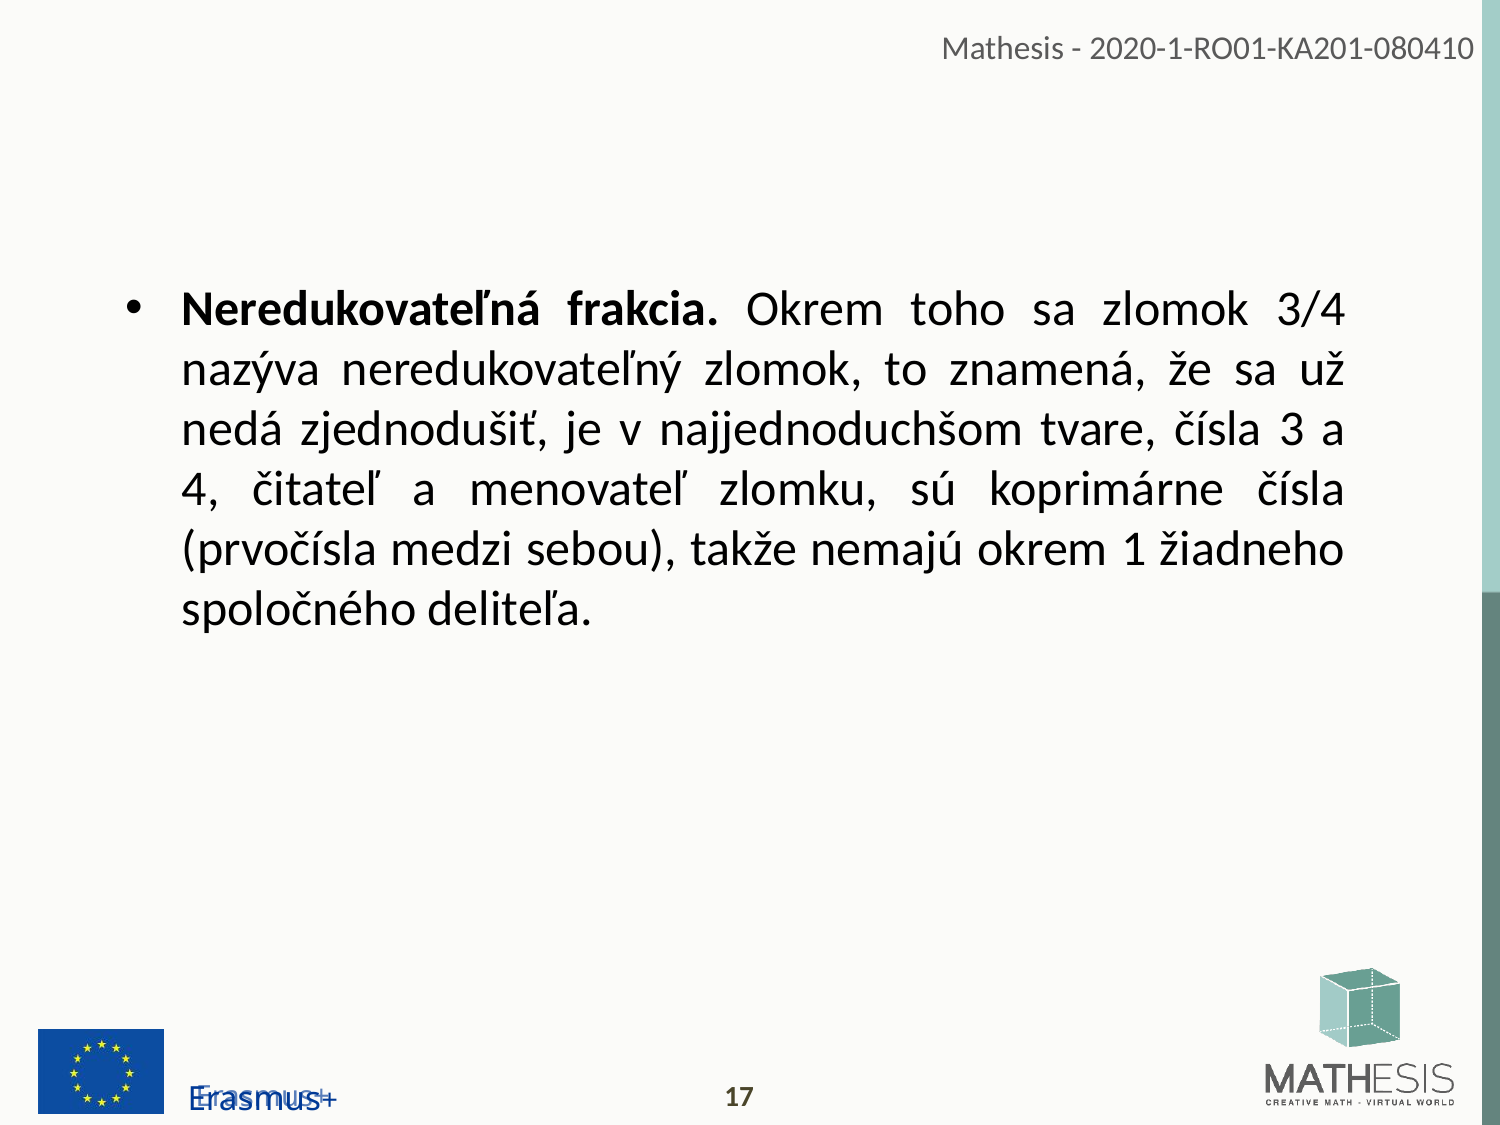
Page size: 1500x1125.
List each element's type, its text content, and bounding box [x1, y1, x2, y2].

picture [38, 1029, 164, 1114]
list Neredukovateľná frakcia. Okrem toho sa zlomok 3/4 nazýva neredukovateľný zlomok, to znamená, že sa už nedá zjednodušiť, je v najjednoduchšom tvare, čísla 3 a 4, čitateľ a menovateľ zlomku, sú koprimárne čísla (prvočísla medzi sebou), takže nemajú okrem 1 žiadneho spoločného deliteľa. [110, 268, 1361, 788]
